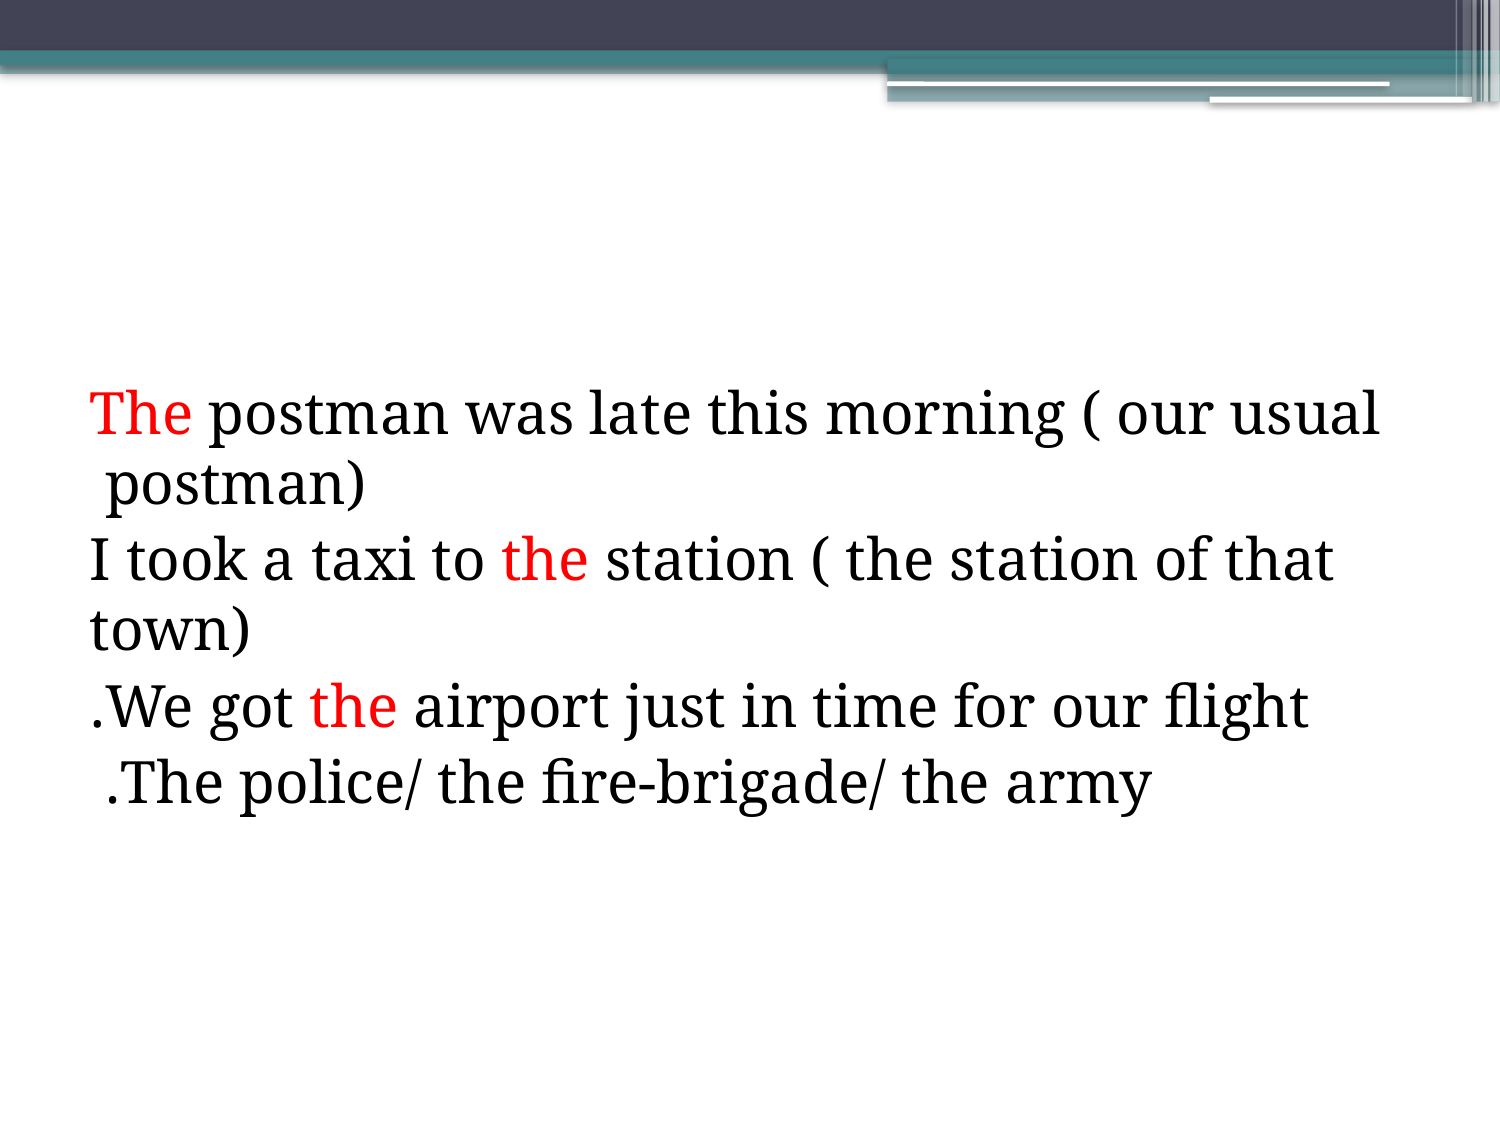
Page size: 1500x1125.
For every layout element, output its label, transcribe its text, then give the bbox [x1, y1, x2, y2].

list The postman was late this morning ( our usual postman) I took a taxi to the station ( the station of that town) We got the airport just in time for our flight. The police/ the fire-brigade/ the army. [75, 368, 1425, 1079]
